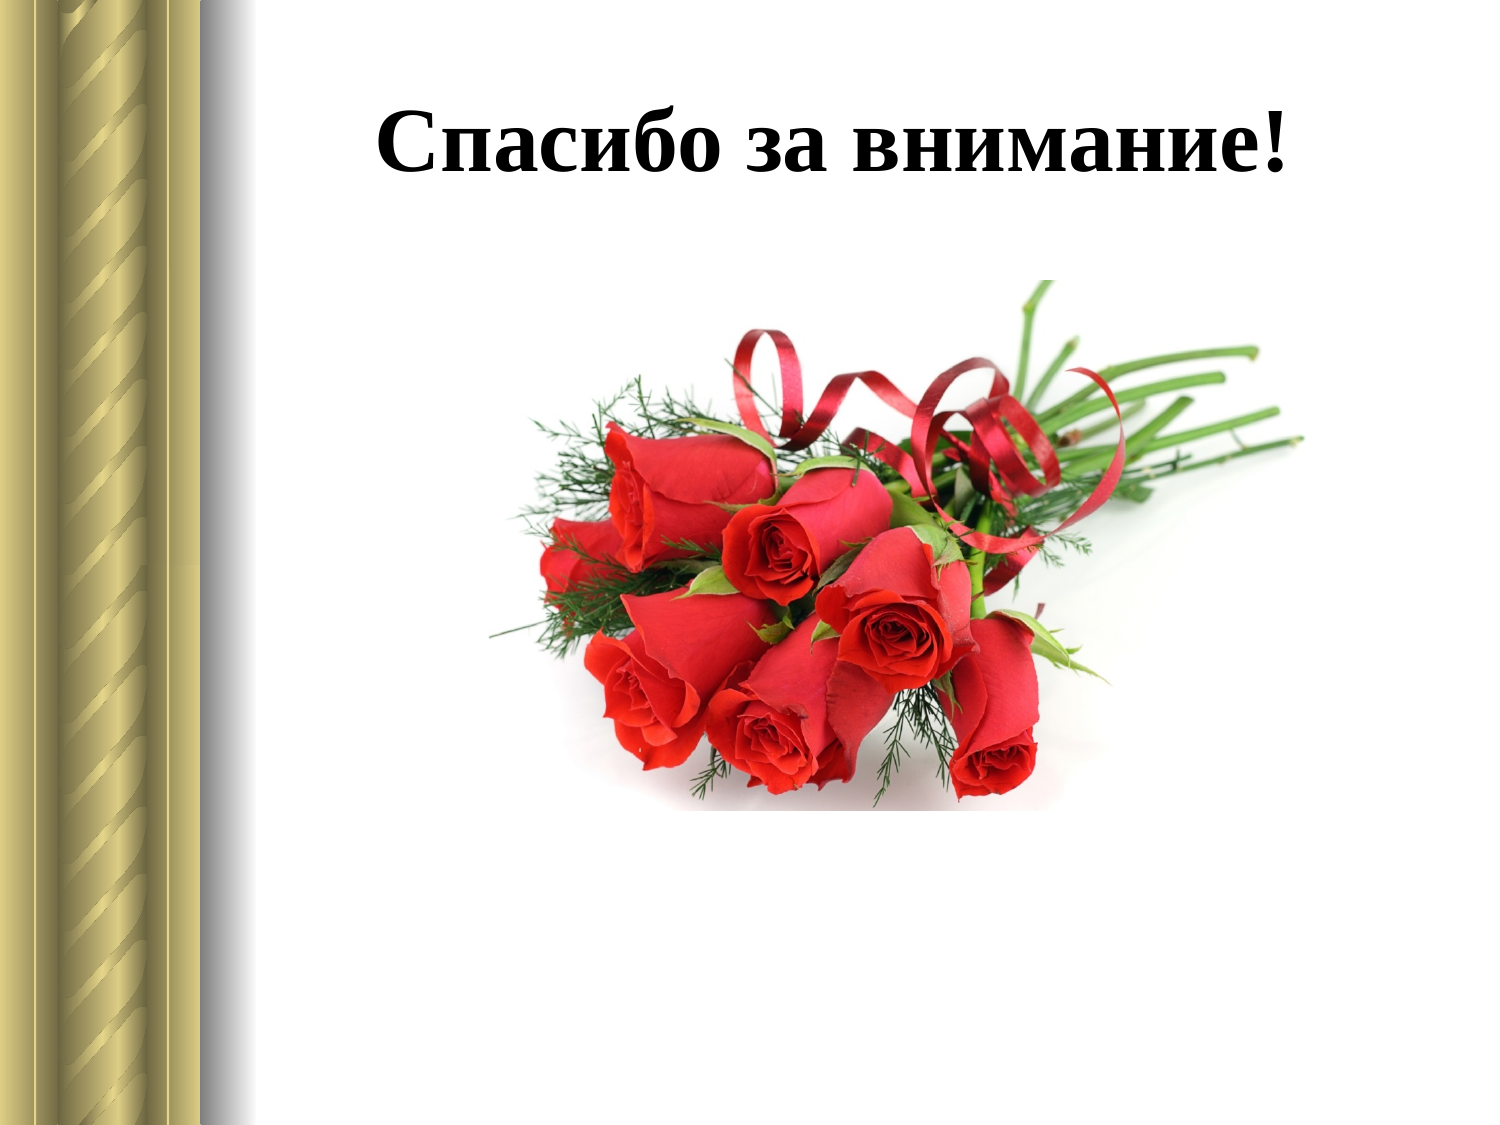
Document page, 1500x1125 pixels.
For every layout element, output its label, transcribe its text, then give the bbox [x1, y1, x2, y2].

picture [466, 280, 1315, 811]
title Спасибо за внимание! [218, 5, 1448, 265]
